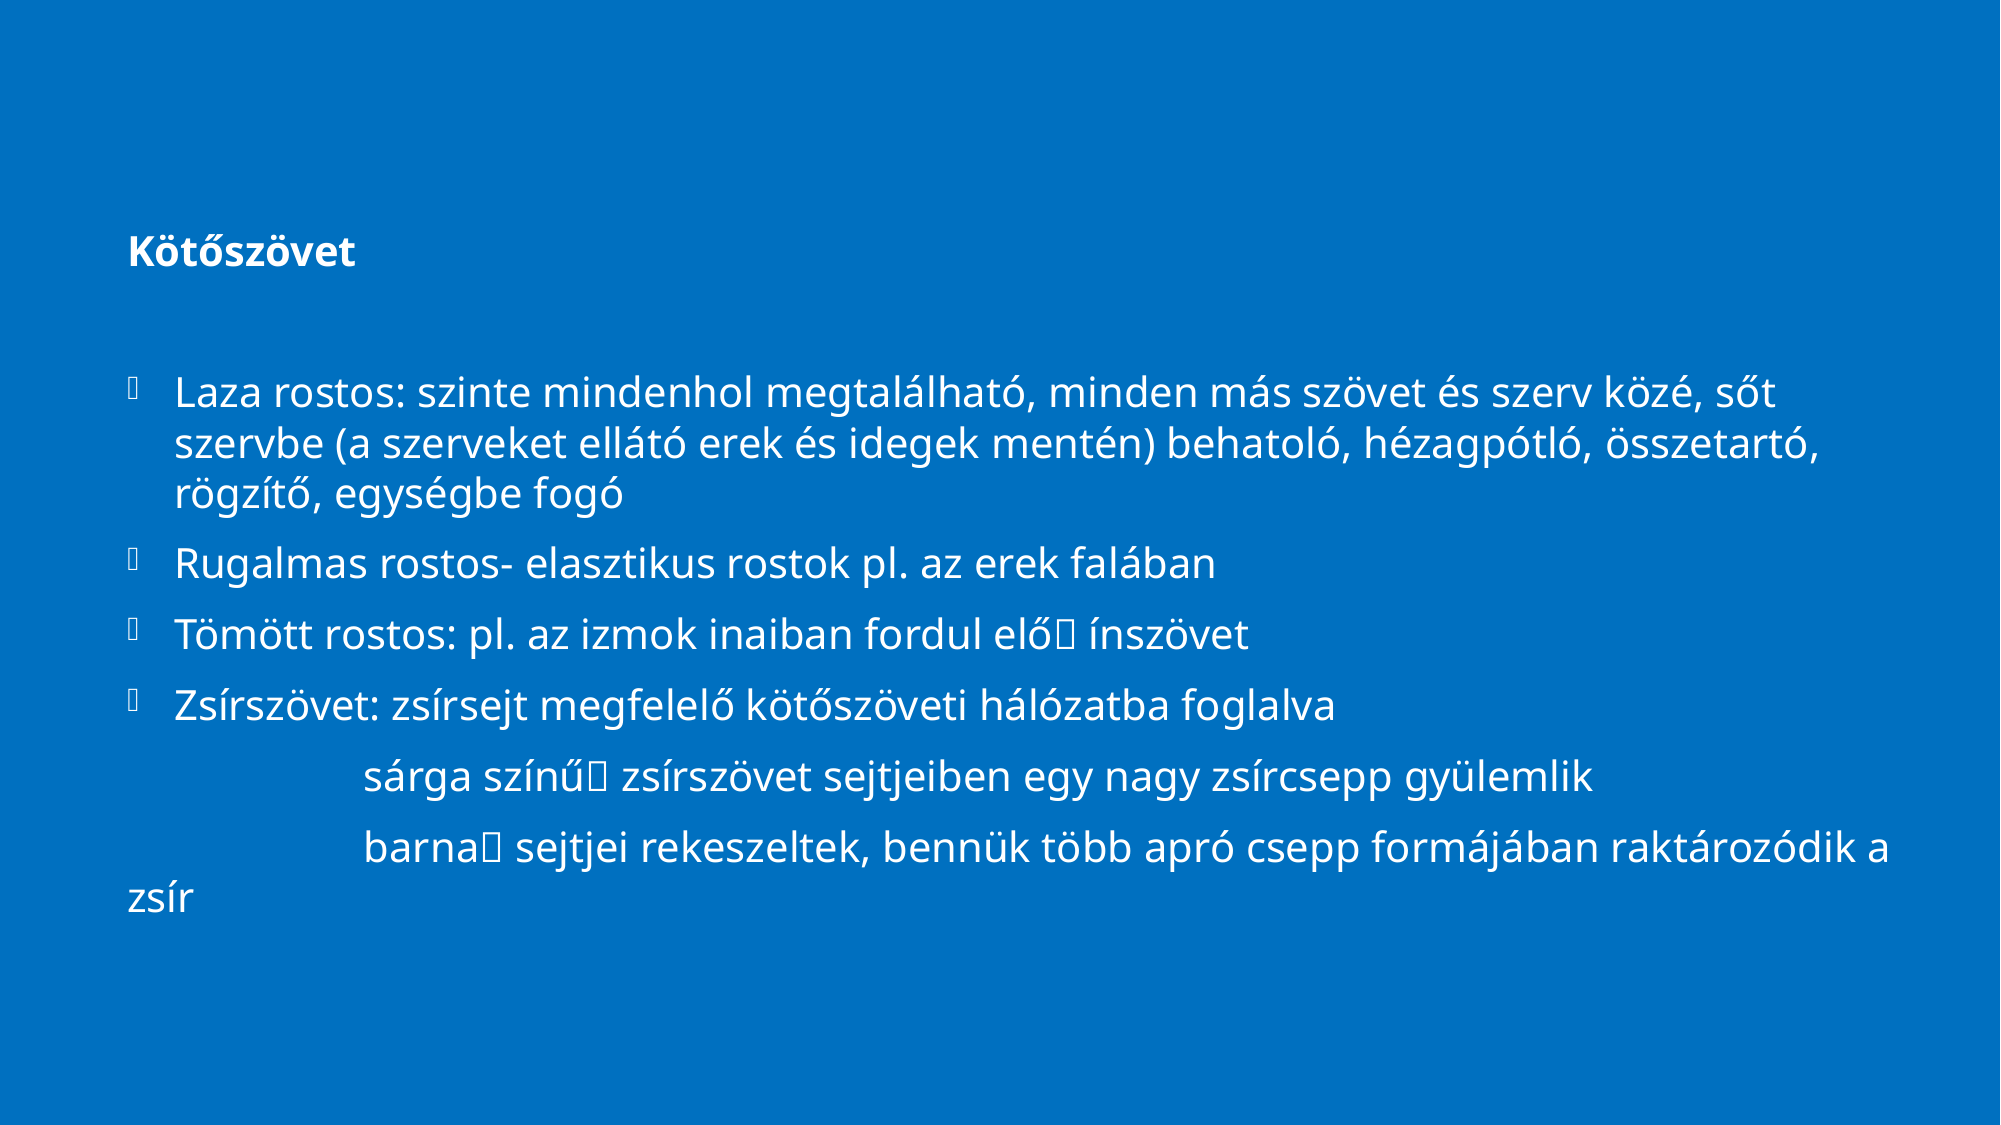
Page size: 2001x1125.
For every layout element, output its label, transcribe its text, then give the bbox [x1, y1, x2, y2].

list Kötőszövet Laza rostos: szinte mindenhol megtalálható, minden más szövet és szerv közé, sőt szervbe (a szerveket ellátó erek és idegek mentén) behatoló, hézagpótló, összetartó, rögzítő, egységbe fogó Rugalmas rostos- elasztikus rostok pl. az erek falában Tömött rostos: pl. az izmok inaiban fordul elő ínszövet Zsírszövet: zsírsejt megfelelő kötőszöveti hálózatba foglalva sárga színű zsírszövet sejtjeiben egy nagy zsírcsepp gyülemlik barna sejtjei rekeszeltek, bennük több apró csepp formájában raktározódik a zsír [112, 112, 1910, 1033]
